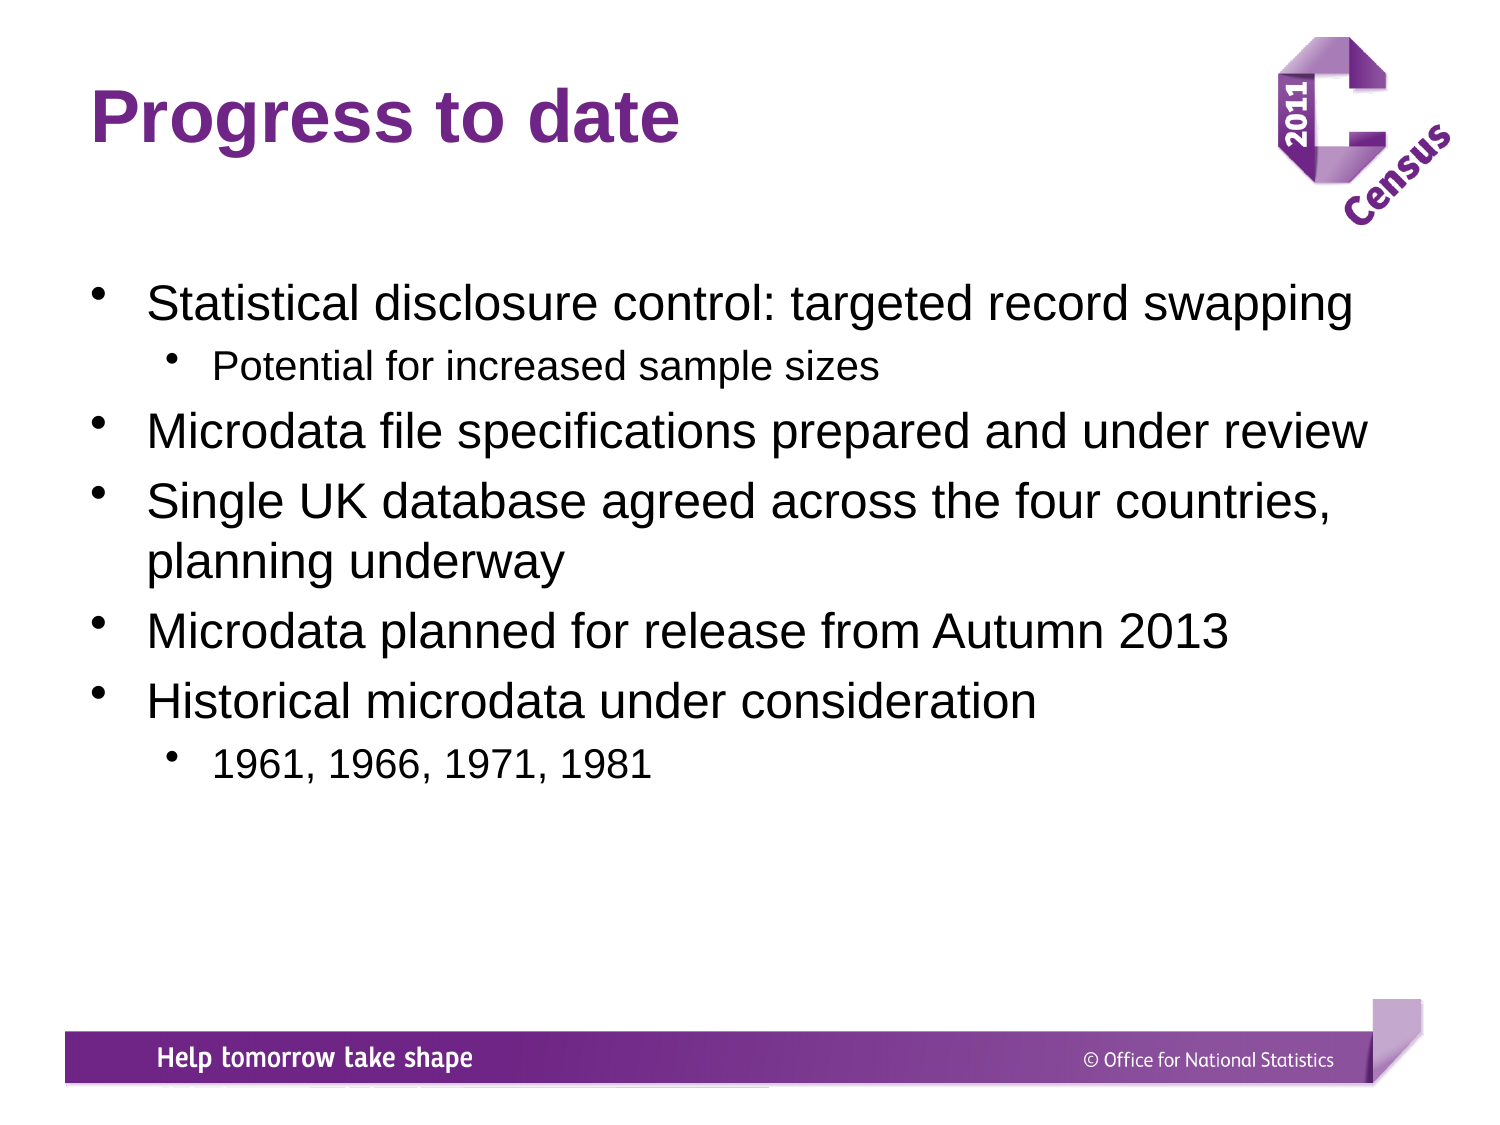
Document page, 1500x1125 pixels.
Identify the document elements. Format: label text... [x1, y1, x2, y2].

title Progress to date [74, 18, 1426, 207]
list Statistical disclosure control: targeted record swapping Potential for increased sample sizes Microdata file specifications prepared and under review Single UK database agreed across the four countries, planning underway Microdata planned for release from Autumn 2013 Historical microdata under consideration 1961, 1966, 1971, 1981 [74, 262, 1426, 929]
picture [65, 999, 1424, 1088]
picture [1278, 37, 1450, 225]
